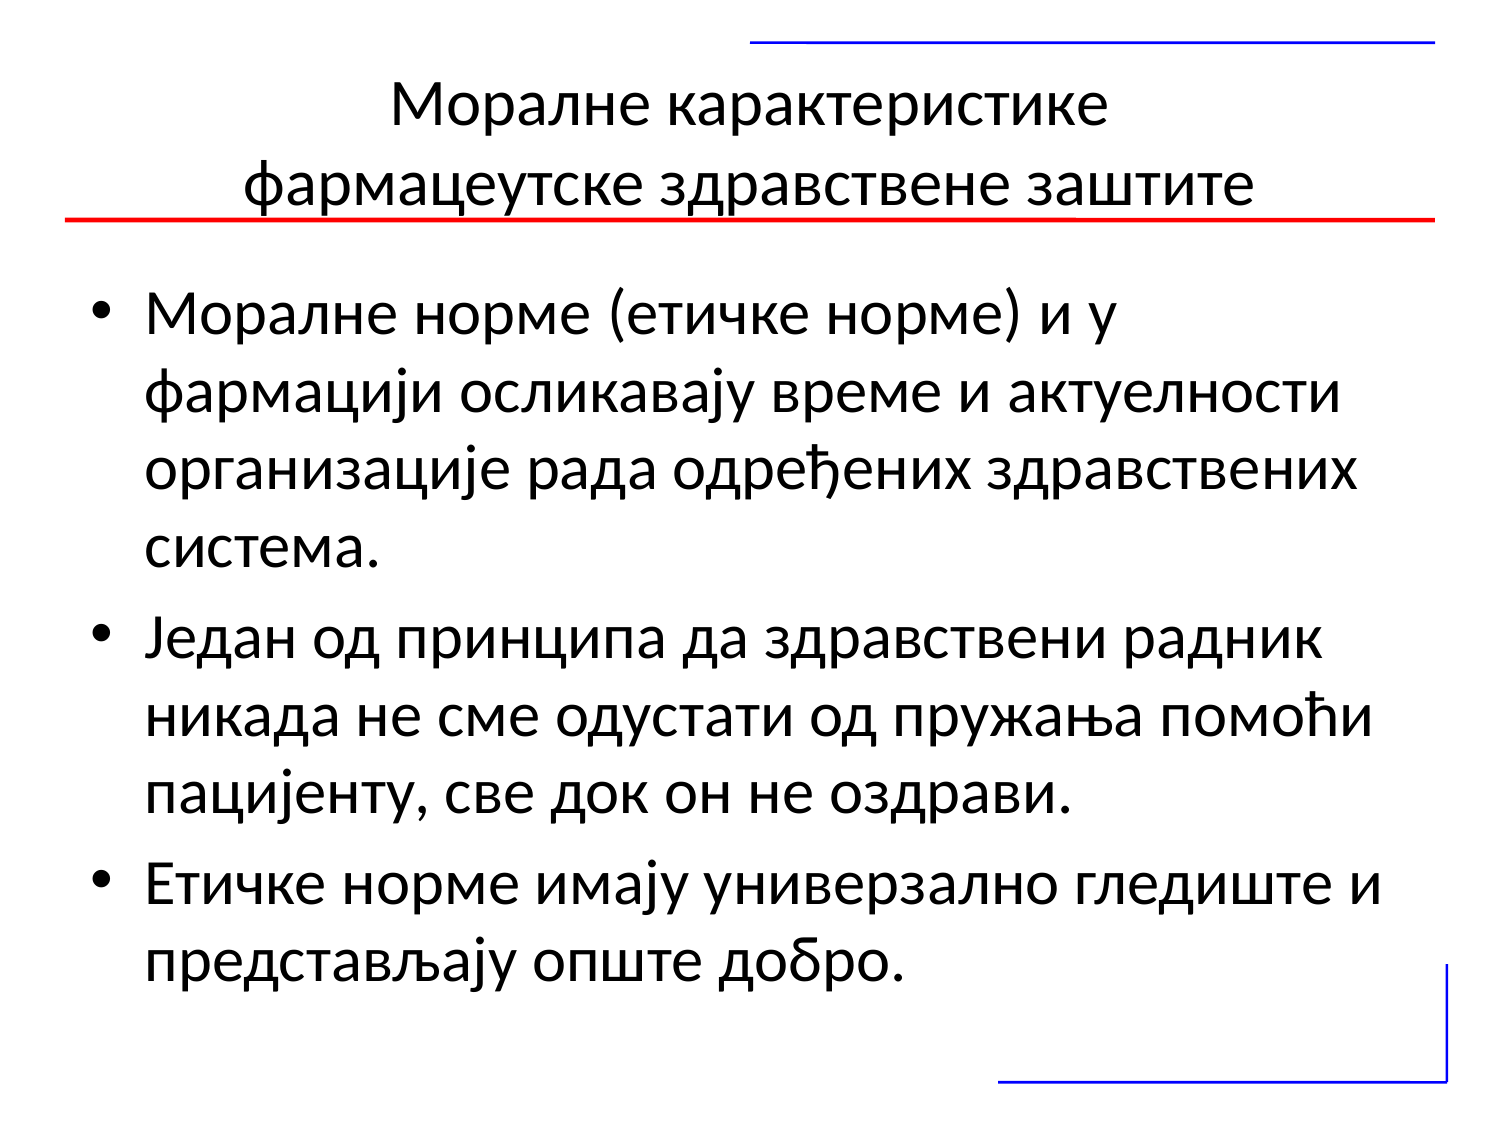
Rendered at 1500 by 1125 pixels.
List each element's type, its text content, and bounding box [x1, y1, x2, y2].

list Моралне норме (етичке норме) и у фармацији осликавају време и актуелности организације рада одређених здравствених система. Један од принципа да здравствени радник никада не сме одустати од пружања помоћи пацијенту, све док он не оздрави. Етичке норме имају универзално гледиште и представљају опште добро. [75, 262, 1425, 1005]
title Моралне карактеристике фармацеутске здравствене заштите [75, 45, 1425, 233]
